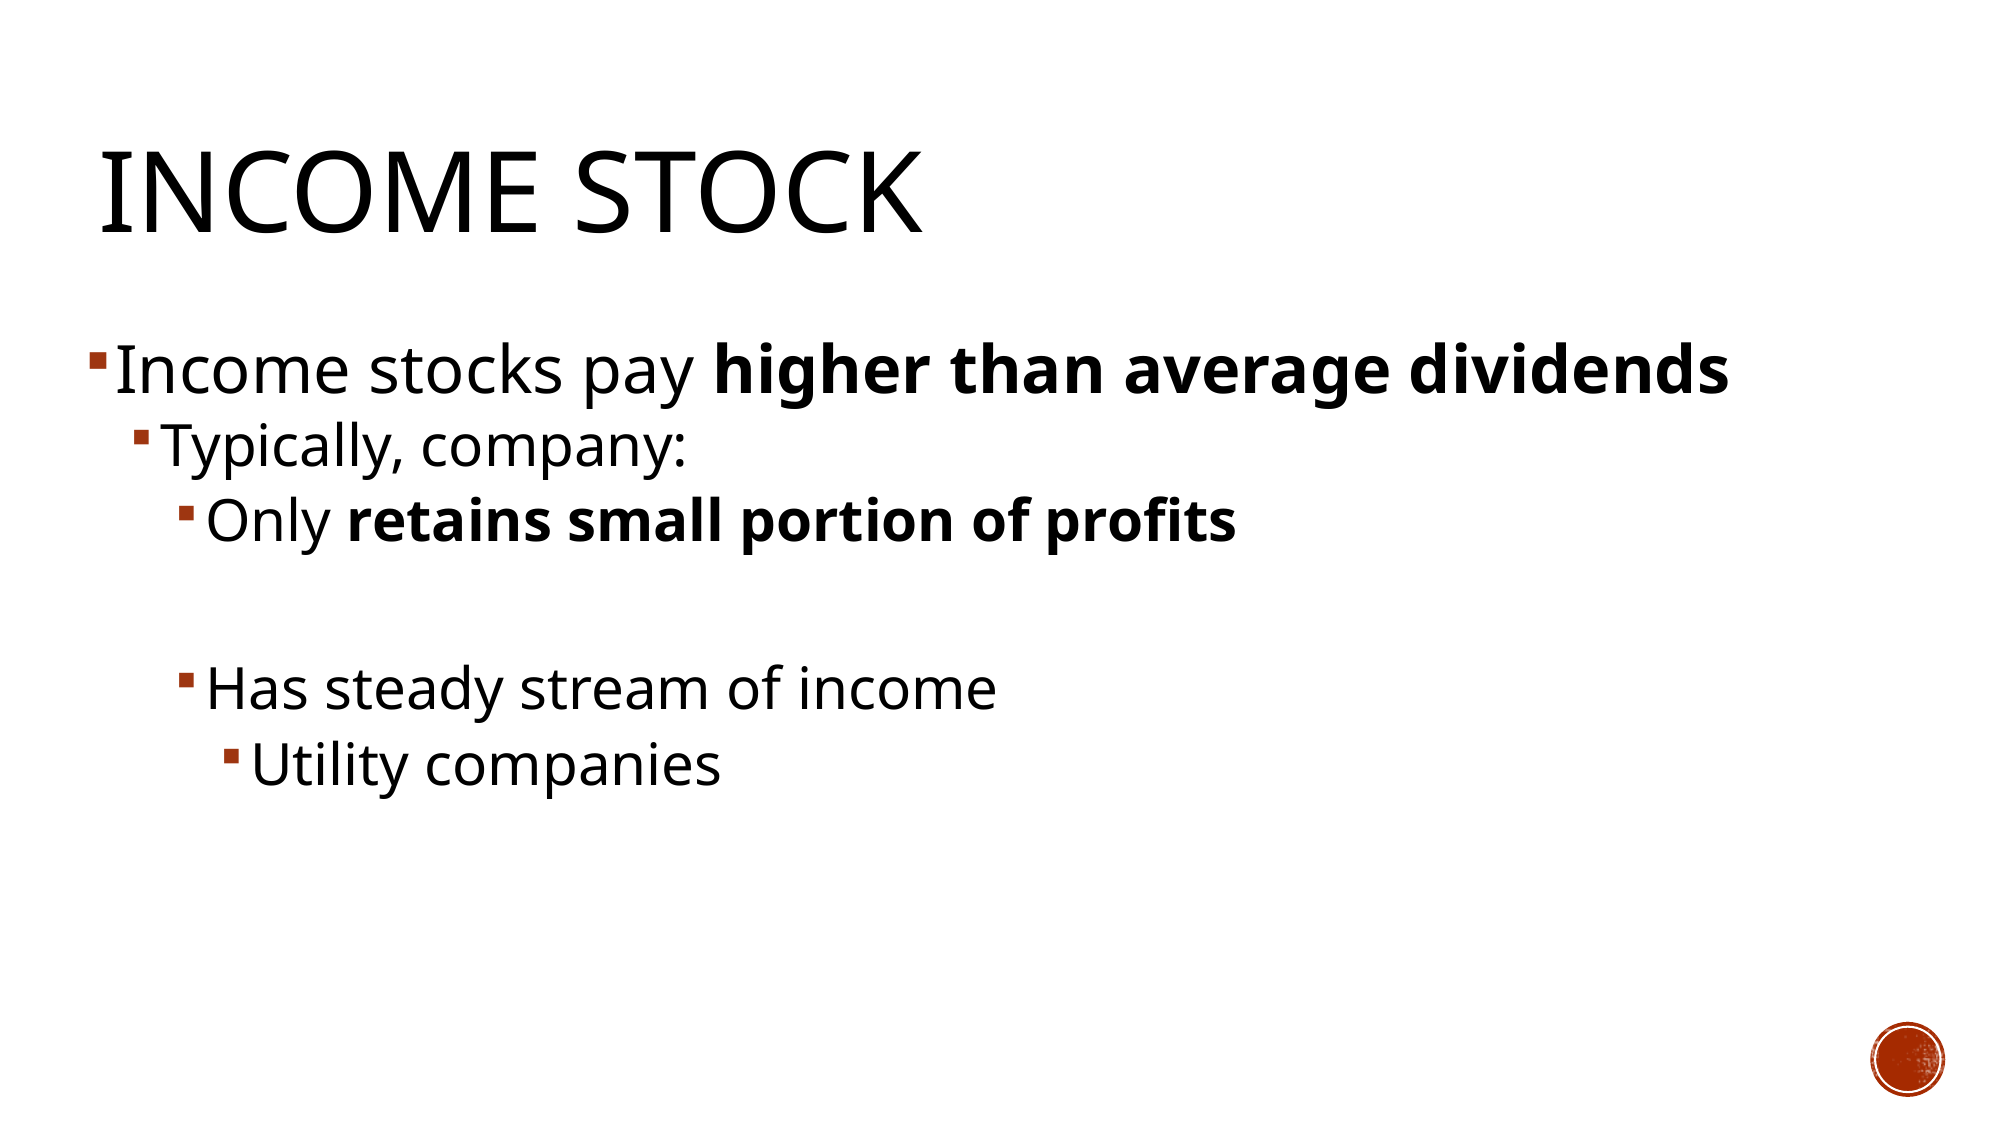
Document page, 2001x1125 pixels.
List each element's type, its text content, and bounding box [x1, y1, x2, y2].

list Income stocks pay higher than average dividends Typically, company: Only retains small portion of profits Has steady stream of income Utility companies [70, 328, 1826, 1013]
title Income Stock [83, 64, 1734, 328]
